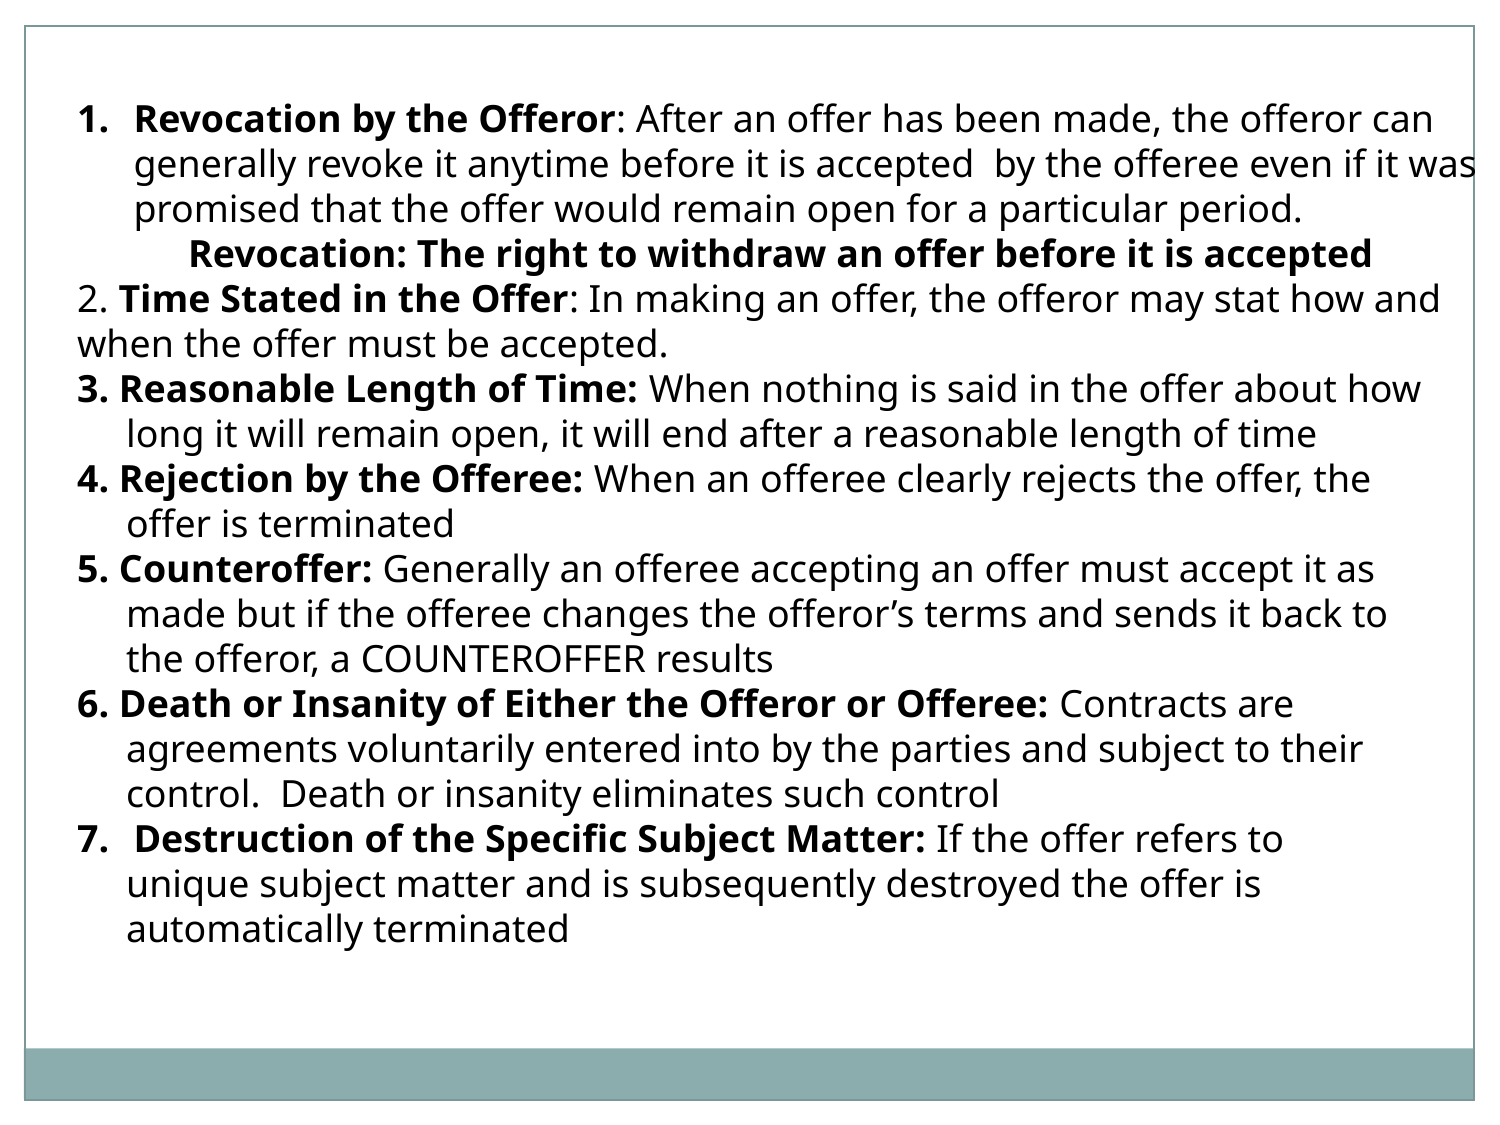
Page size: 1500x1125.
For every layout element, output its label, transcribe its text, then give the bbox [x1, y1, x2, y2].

text_box Revocation by the Offeror: After an offer has been made, the offeror can generally revoke it anytime before it is accepted by the offeree even if it was promised that the offer would remain open for a particular period. Revocation: The right to withdraw an offer before it is accepted 2. Time Stated in the Offer: In making an offer, the offeror may stat how and when the offer must be accepted. 3. Reasonable Length of Time: When nothing is said in the offer about how long it will remain open, it will end after a reasonable length of time 4. Rejection by the Offeree: When an offeree clearly rejects the offer, the offer is terminated 5. Counteroffer: Generally an offeree accepting an offer must accept it as made but if the offeree changes the offeror’s terms and sends it back to the offeror, a COUNTEROFFER results 6. Death or Insanity of Either the Offeror or Offeree: Contracts are agreements voluntarily entered into by the parties and subject to their control. Death or insanity eliminates such control Destruction of the Specific Subject Matter: If the offer refers to unique subject matter and is subsequently destroyed the offer is automatically terminated [62, 87, 1500, 1003]
